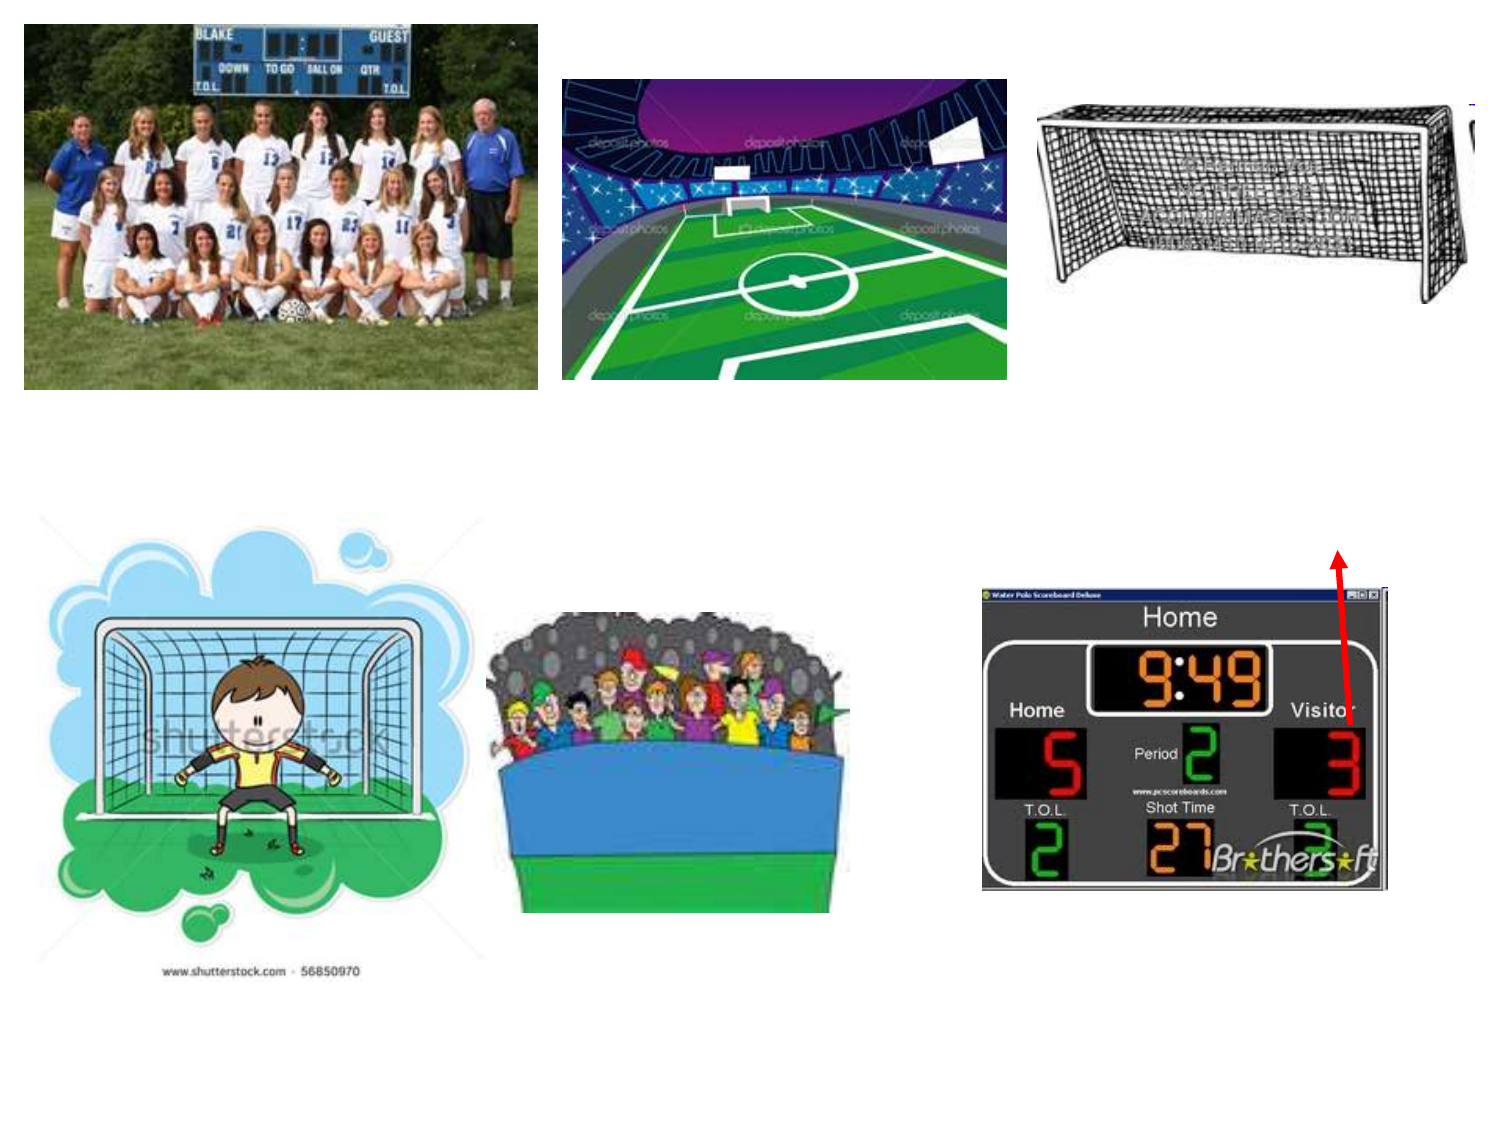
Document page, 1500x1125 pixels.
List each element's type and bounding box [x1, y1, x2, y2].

picture [1037, 104, 1476, 304]
picture [37, 512, 851, 982]
picture [562, 79, 1007, 380]
text_box [1332, 549, 1345, 585]
picture [982, 587, 1388, 891]
picture [24, 24, 538, 390]
